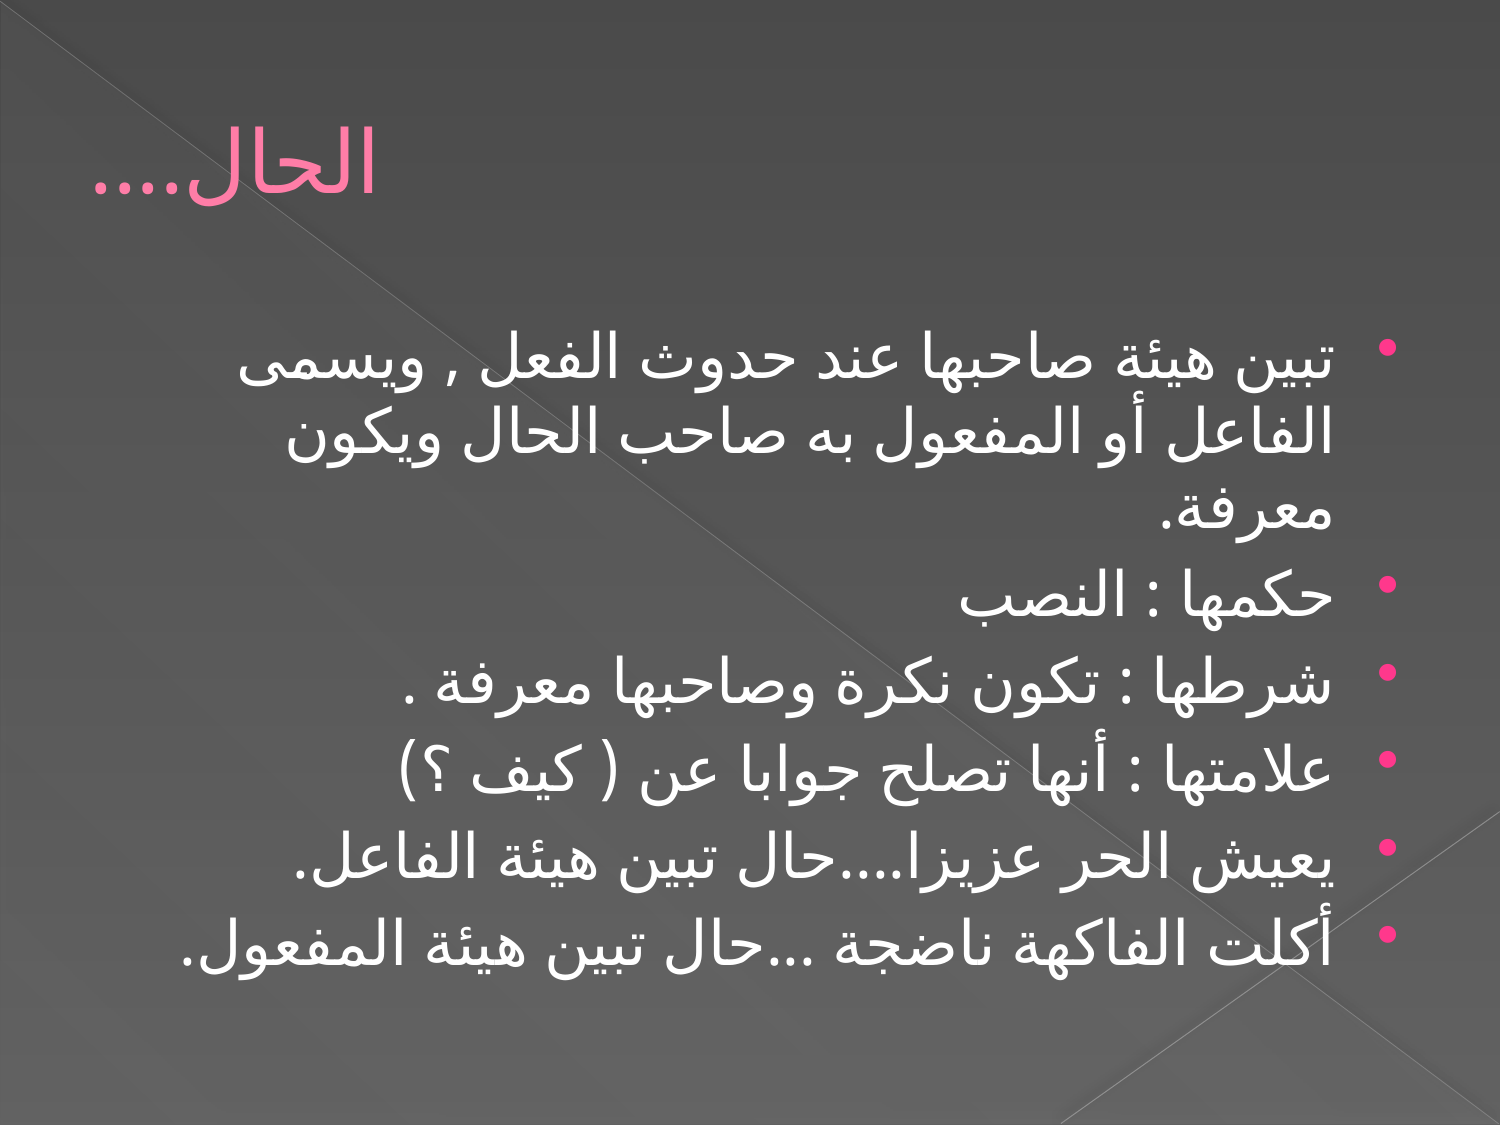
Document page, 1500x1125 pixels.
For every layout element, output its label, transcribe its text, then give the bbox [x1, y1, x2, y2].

list تبين هيئة صاحبها عند حدوث الفعل , ويسمى الفاعل أو المفعول به صاحب الحال ويكون معرفة. حكمها : النصب شرطها : تكون نكرة وصاحبها معرفة . علامتها : أنها تصلح جوابا عن ( كيف ؟) يعيش الحر عزيزا....حال تبين هيئة الفاعل. أكلت الفاكهة ناضجة ...حال تبين هيئة المفعول. [75, 308, 1425, 1059]
title الحال.... [75, 43, 1425, 274]
